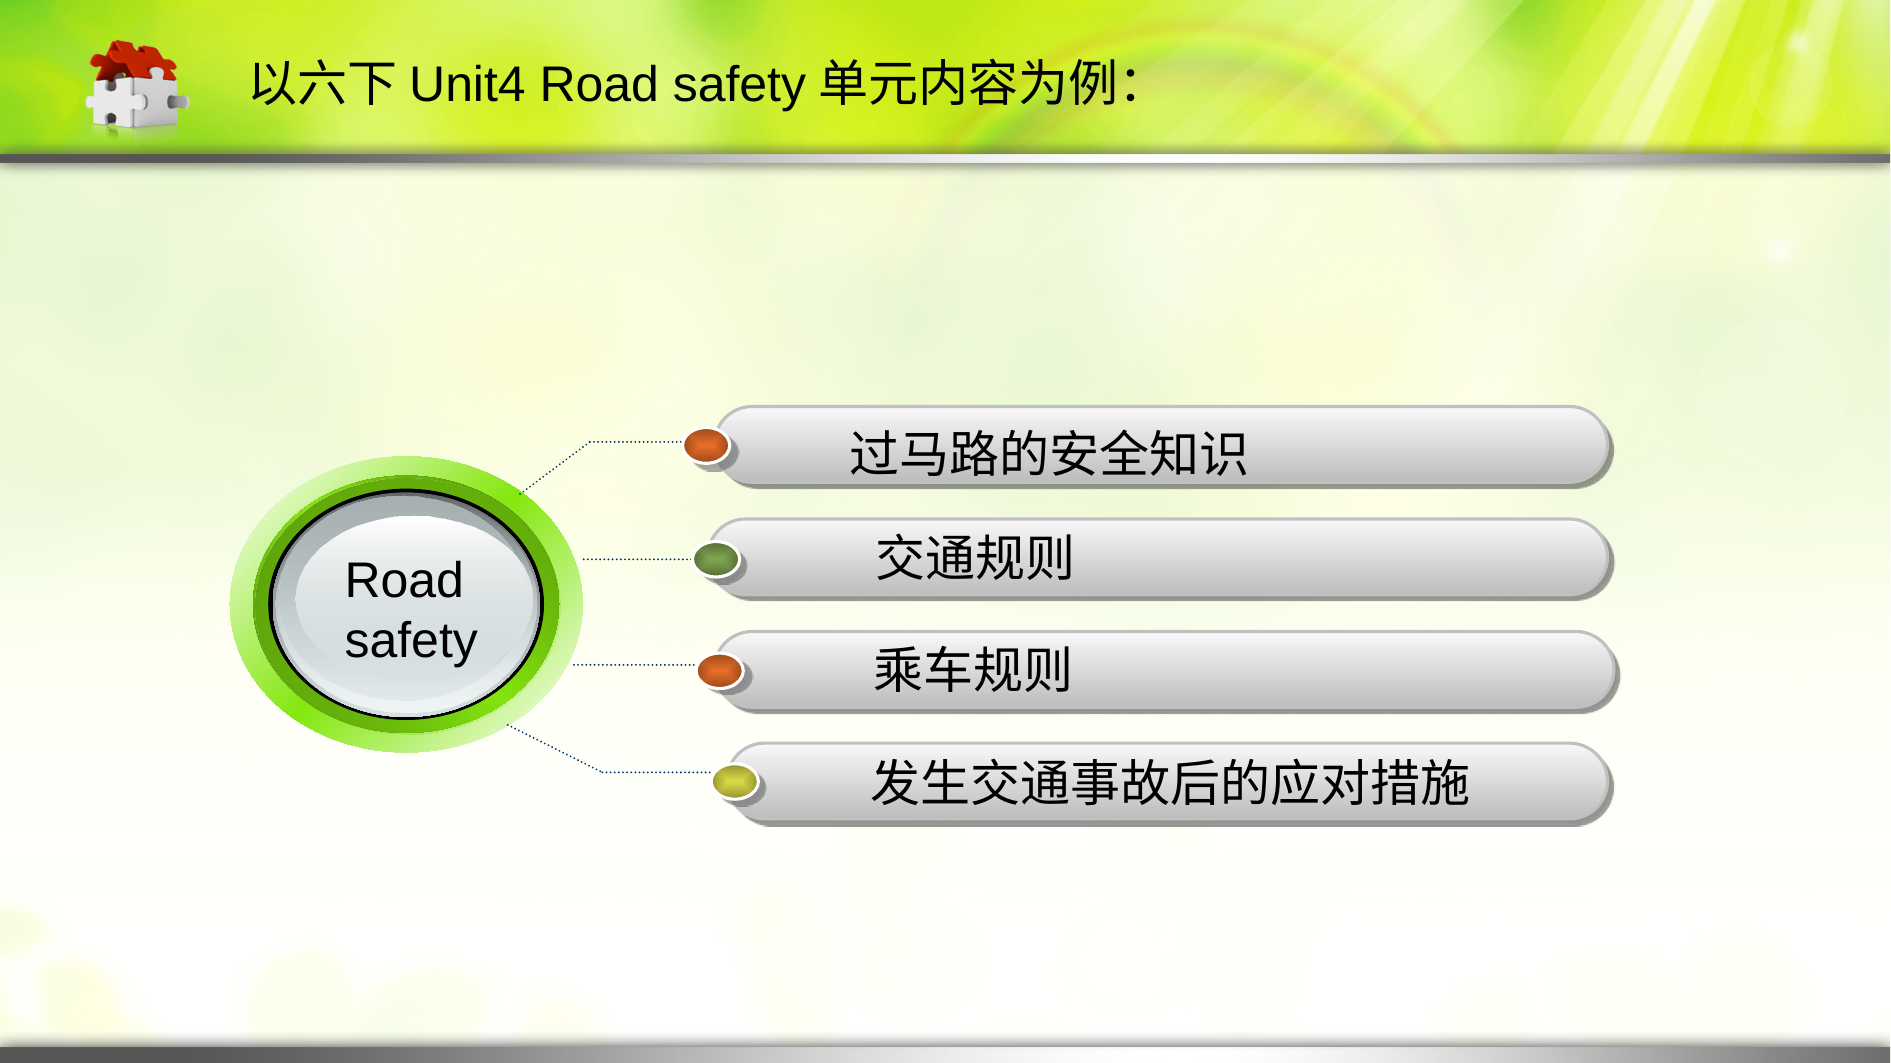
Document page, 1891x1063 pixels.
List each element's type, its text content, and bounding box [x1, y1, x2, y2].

text_box [1088, 518, 1608, 595]
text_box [507, 724, 1489, 820]
text_box 以六下Unit4 Road safety单元内容为例： [232, 43, 1195, 119]
text_box [1090, 631, 1615, 708]
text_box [229, 456, 583, 753]
text_box [1489, 743, 1608, 819]
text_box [583, 518, 1088, 595]
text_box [519, 414, 1267, 494]
text_box [729, 406, 1608, 483]
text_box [573, 631, 1090, 708]
picture [0, 0, 1891, 1063]
